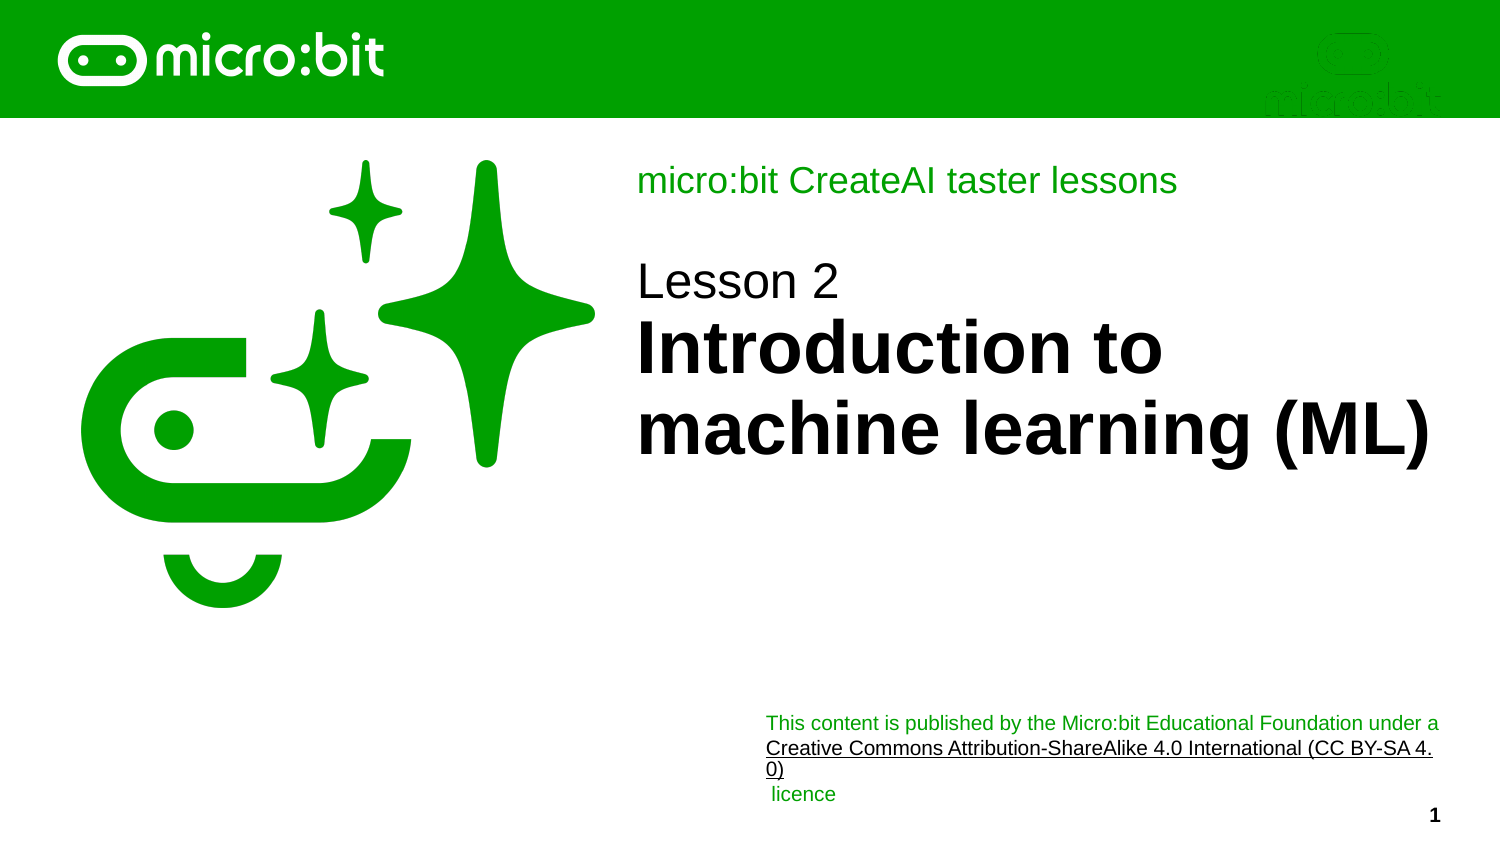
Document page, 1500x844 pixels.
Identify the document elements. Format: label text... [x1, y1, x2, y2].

picture [80, 160, 595, 609]
picture [26, 0, 415, 118]
title micro:bit CreateAI taster lessons Lesson 2 Introduction to machine learning (ML) [636, 160, 1441, 518]
picture [1241, 8, 1466, 142]
text_box This content is published by the Micro:bit Educational Foundation under a Creative Commons Attribution-ShareAlike 4.0 International (CC BY-SA 4.0) licence [765, 709, 1441, 785]
